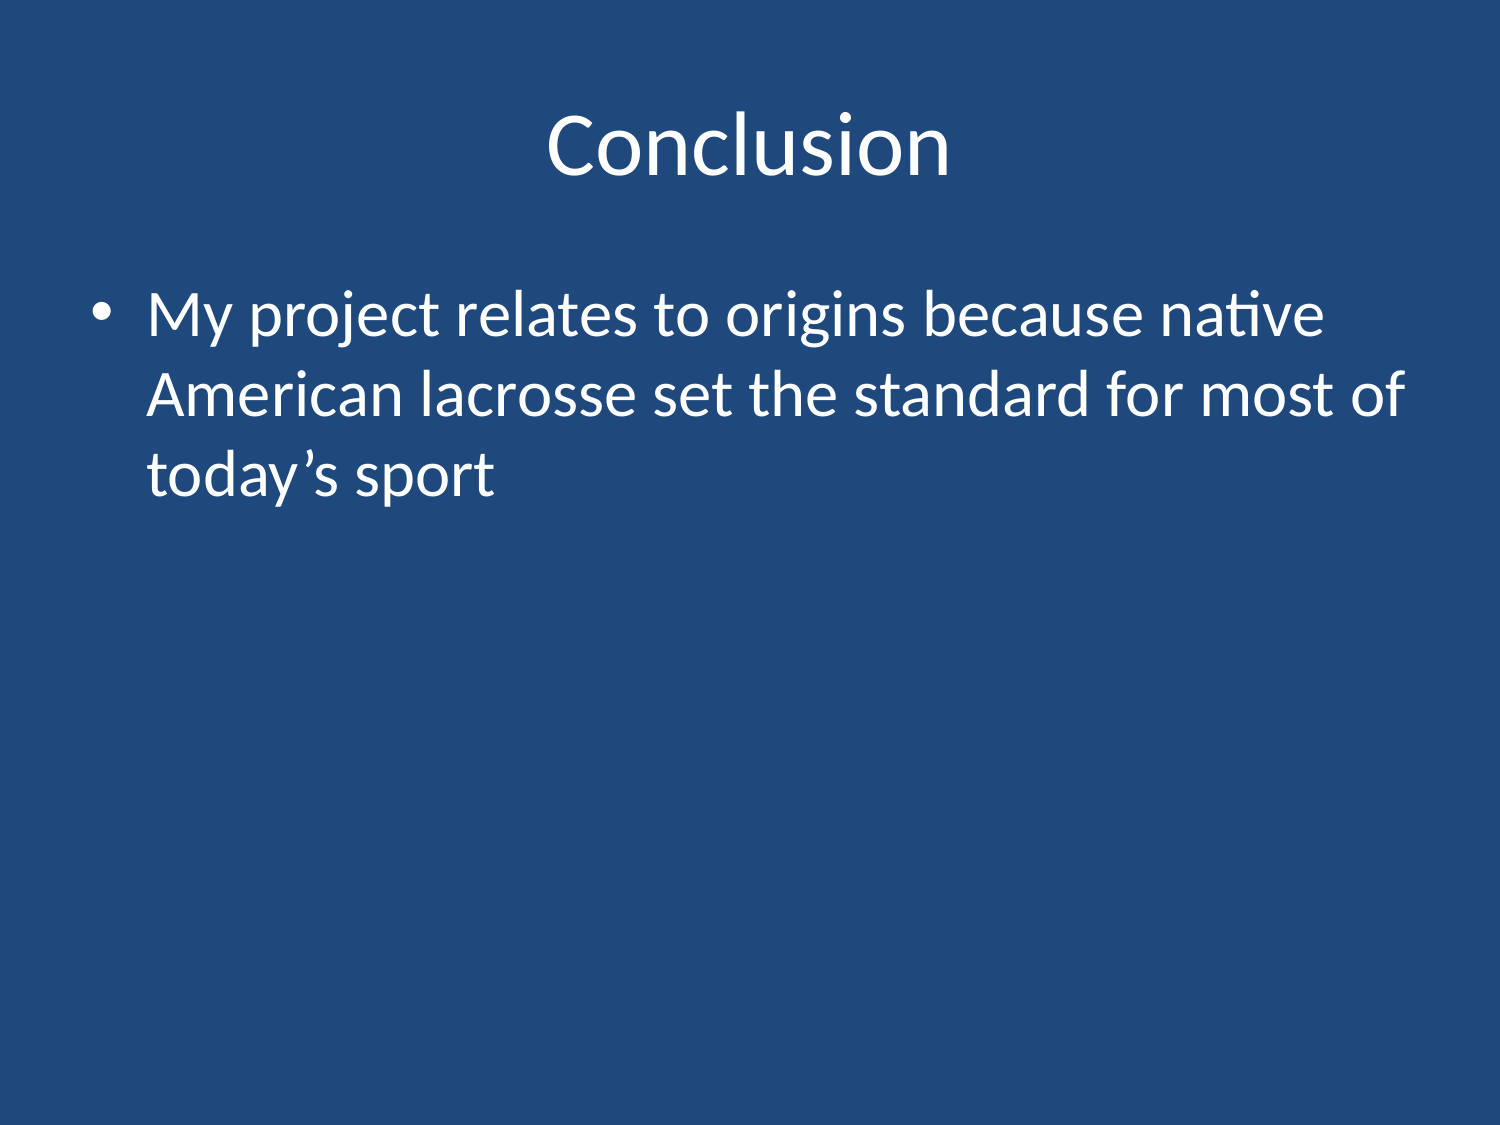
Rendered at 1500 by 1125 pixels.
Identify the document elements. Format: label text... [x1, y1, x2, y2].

title Conclusion [74, 44, 1426, 233]
list My project relates to origins because native American lacrosse set the standard for most of today’s sport [74, 262, 1426, 1006]
